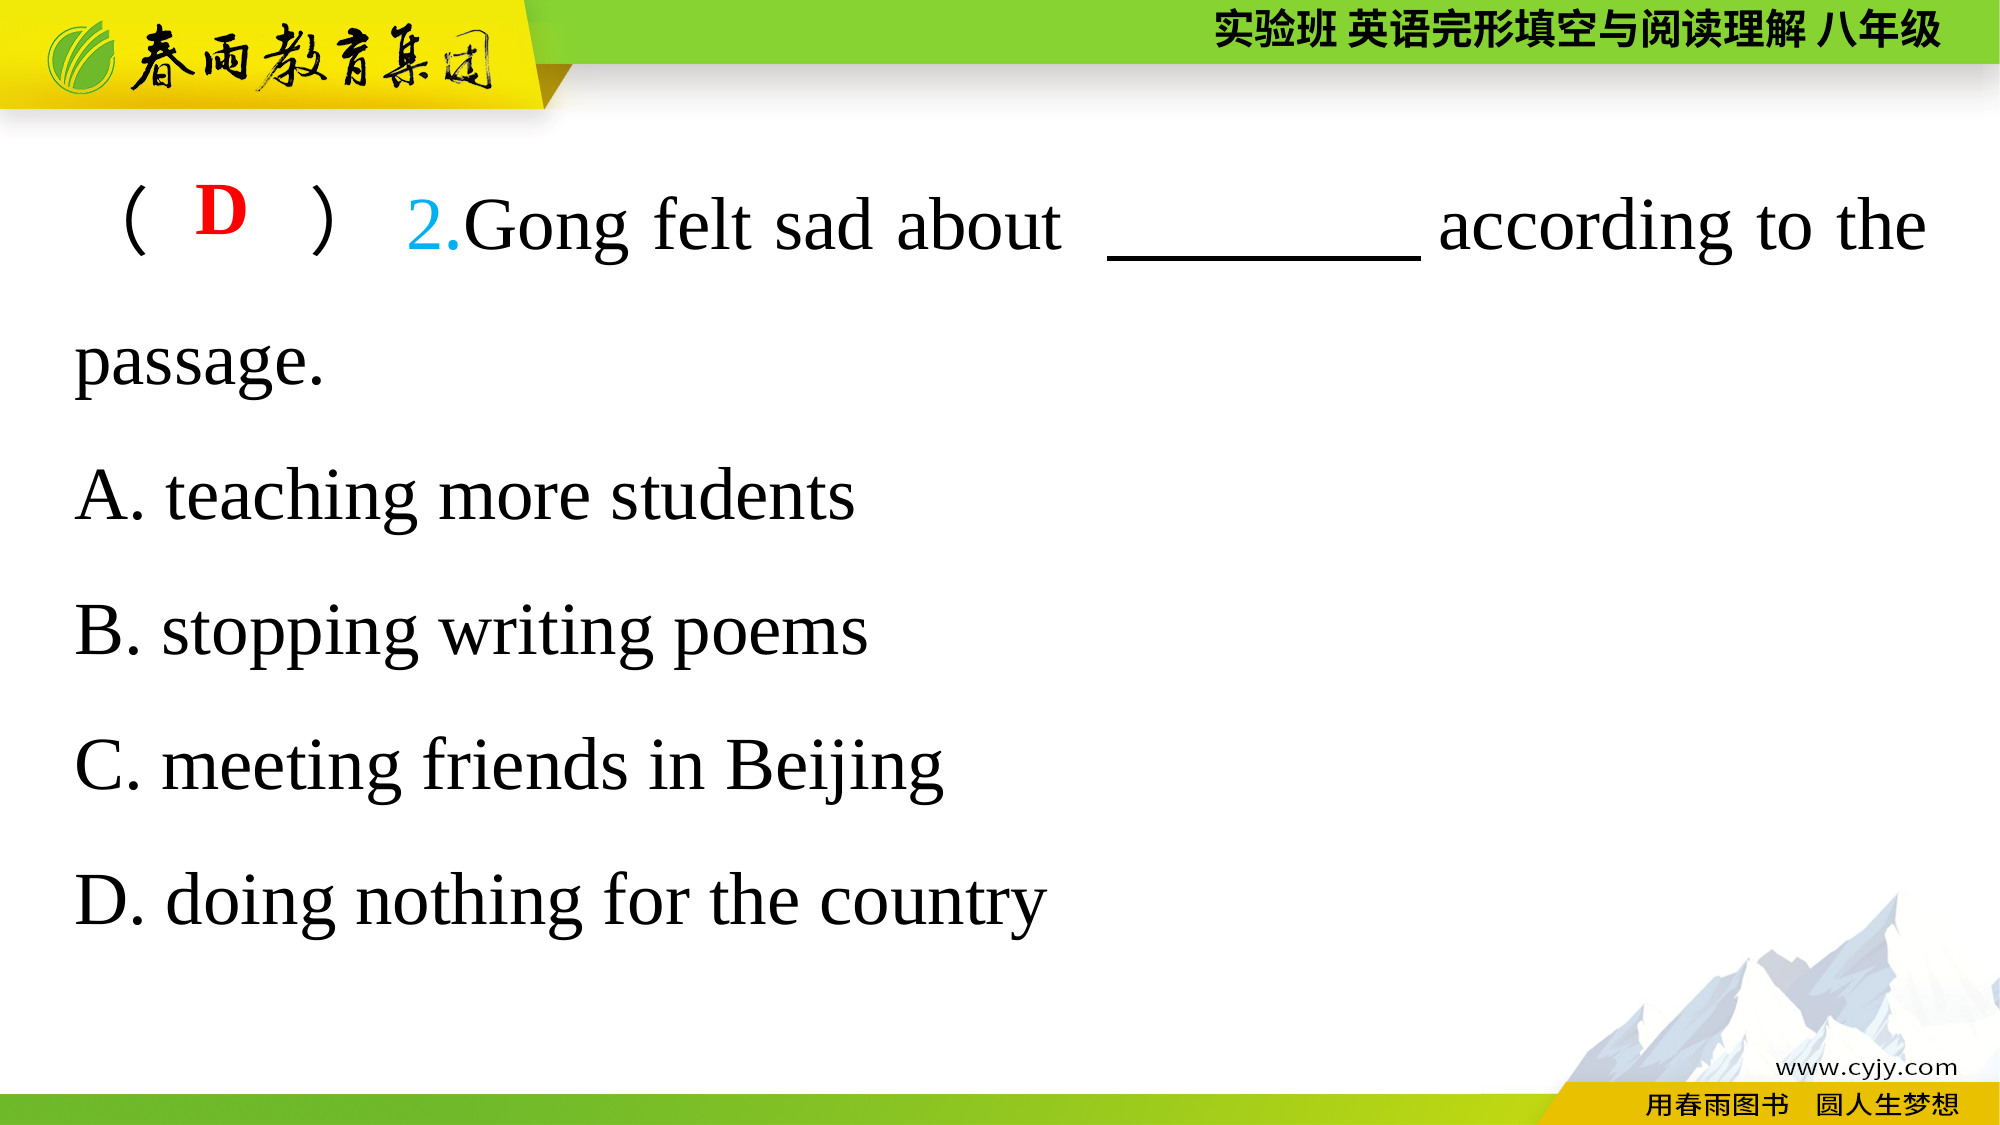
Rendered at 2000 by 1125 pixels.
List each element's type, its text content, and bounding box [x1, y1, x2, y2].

list （ ）2.Gong felt sad about according to the passage. A. teaching more students B. stopping writing poems C. meeting friends in Beijing D. doing nothing for the country [59, 122, 1944, 956]
picture [0, 0, 2000, 1125]
text_box D [181, 151, 266, 257]
